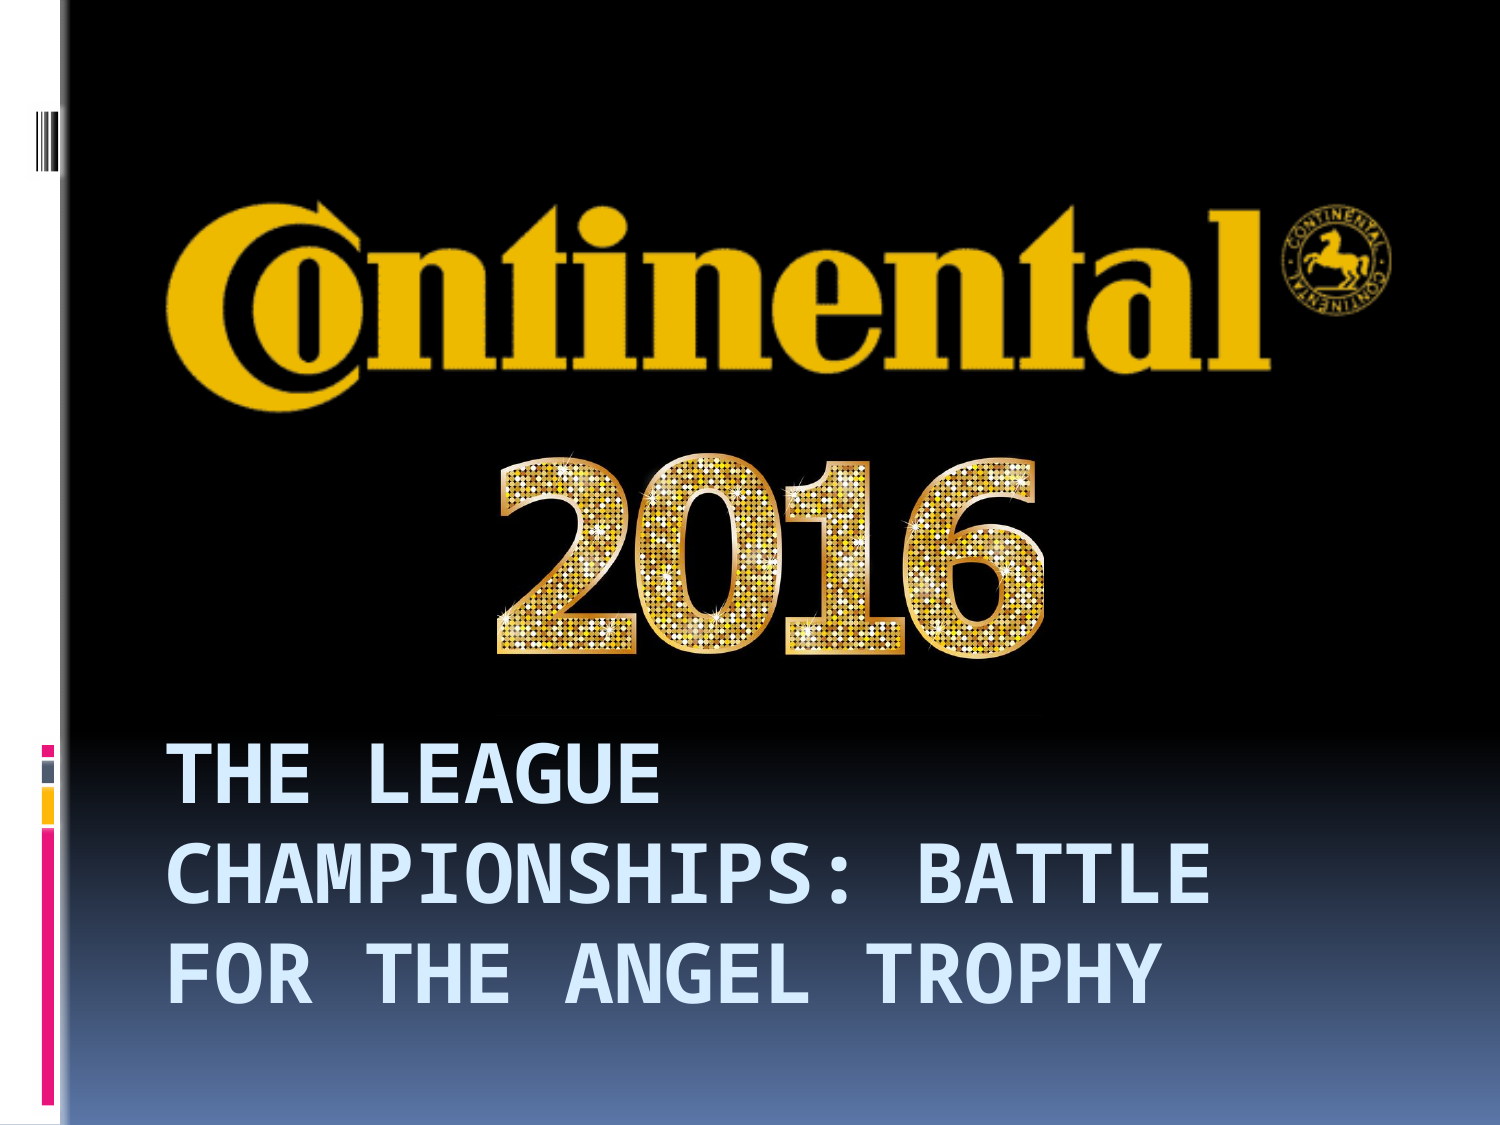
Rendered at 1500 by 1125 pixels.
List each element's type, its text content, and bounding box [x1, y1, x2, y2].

title The League Championships: Battle For the Angel Trophy [150, 712, 1425, 1037]
picture [124, 174, 1417, 438]
picture [496, 398, 1044, 717]
